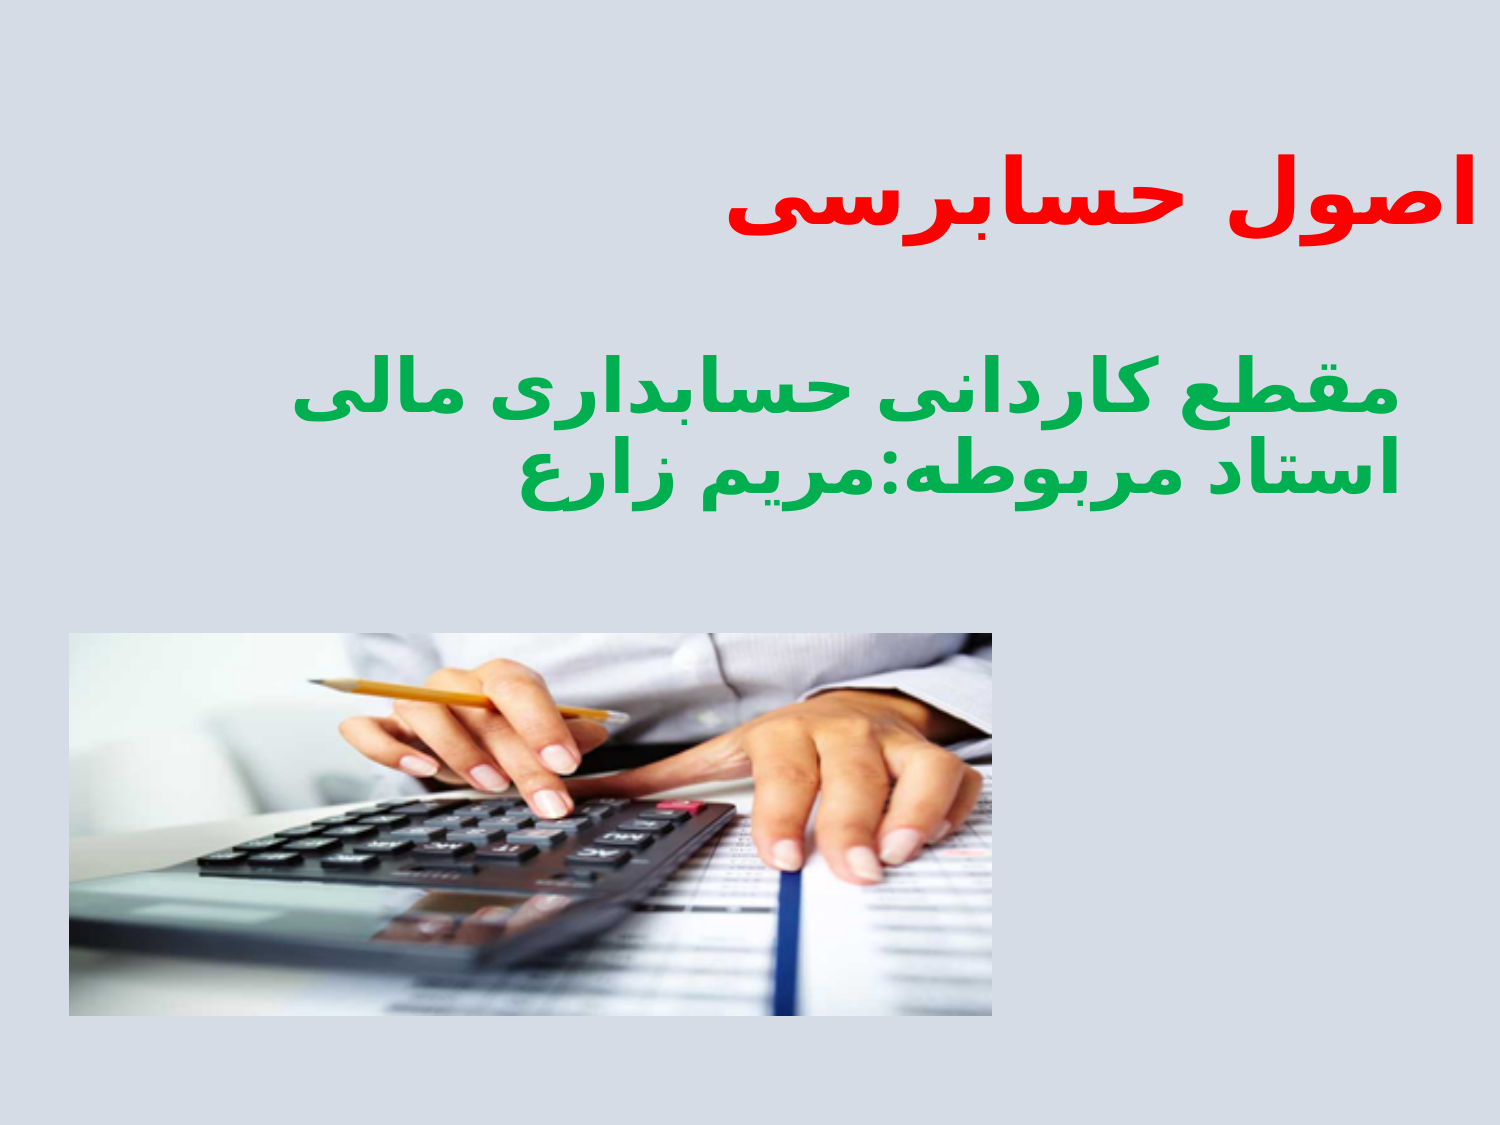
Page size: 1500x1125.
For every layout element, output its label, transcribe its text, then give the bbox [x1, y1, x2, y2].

list اصول حسابرسی [233, 137, 1497, 224]
picture [69, 633, 992, 1016]
title مقطع کاردانی حسابداری مالی استاد مربوطه:مریم زارع [125, 319, 1419, 538]
